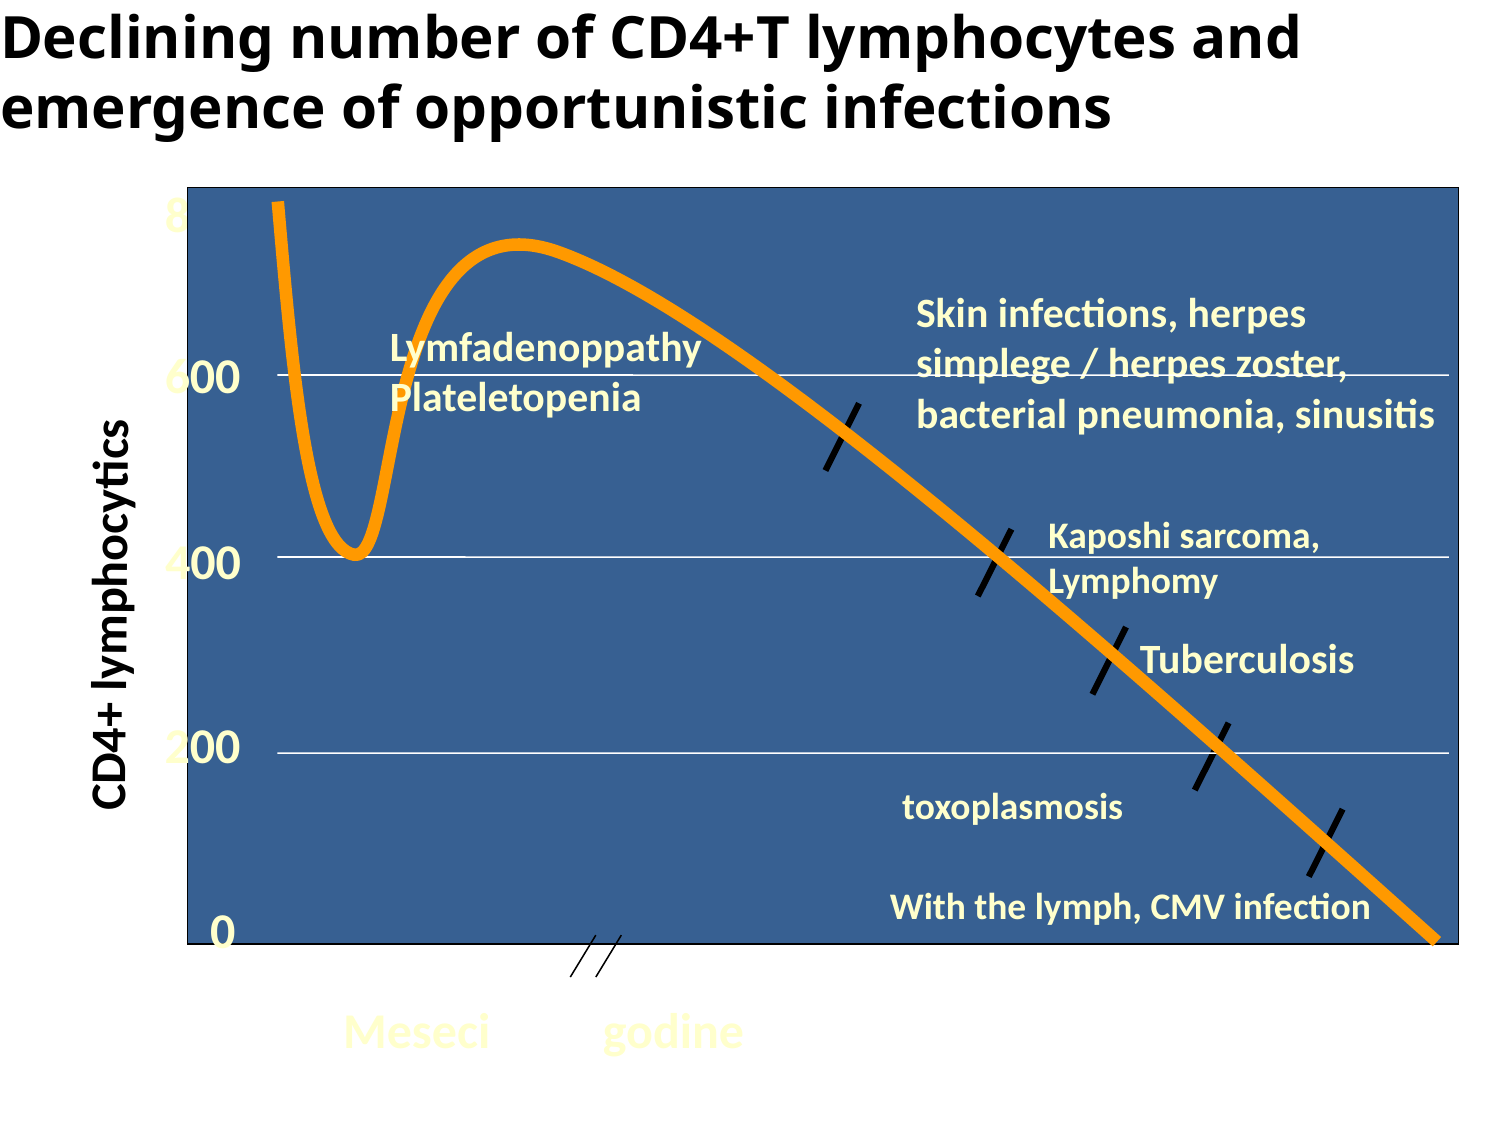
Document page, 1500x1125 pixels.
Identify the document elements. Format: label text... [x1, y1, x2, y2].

text_box 0 [150, 891, 278, 966]
text_box 200 [149, 706, 314, 781]
title Declining number of CD4+T lymphocytes and emergence of opportunistic infections [0, 0, 1500, 142]
text_box [187, 187, 1459, 375]
text_box [277, 201, 676, 555]
text_box With the lymph, CMV infection [875, 874, 1398, 935]
text_box Skin infections, herpes simplege / herpes zoster, bacterial pneumonia, sinusitis [901, 278, 1500, 444]
text_box Tuberculosis [1125, 624, 1450, 690]
text_box 800 [150, 174, 347, 250]
text_box Meseci godine [328, 991, 1348, 1066]
text_box 400 [150, 521, 387, 597]
text_box CD4+ lymphocytics [67, 337, 147, 826]
text_box Kaposhi sarcoma, Lymphomy [1033, 558, 1377, 609]
text_box [187, 376, 1459, 945]
text_box 600 [150, 335, 299, 411]
text_box [632, 395, 1437, 942]
text_box toxoplasmosis [887, 774, 1230, 835]
text_box Kaposhi sarcoma, Lymphomy [1033, 503, 1377, 557]
text_box Lymfadenoppathy Plateletopenia [375, 312, 796, 428]
